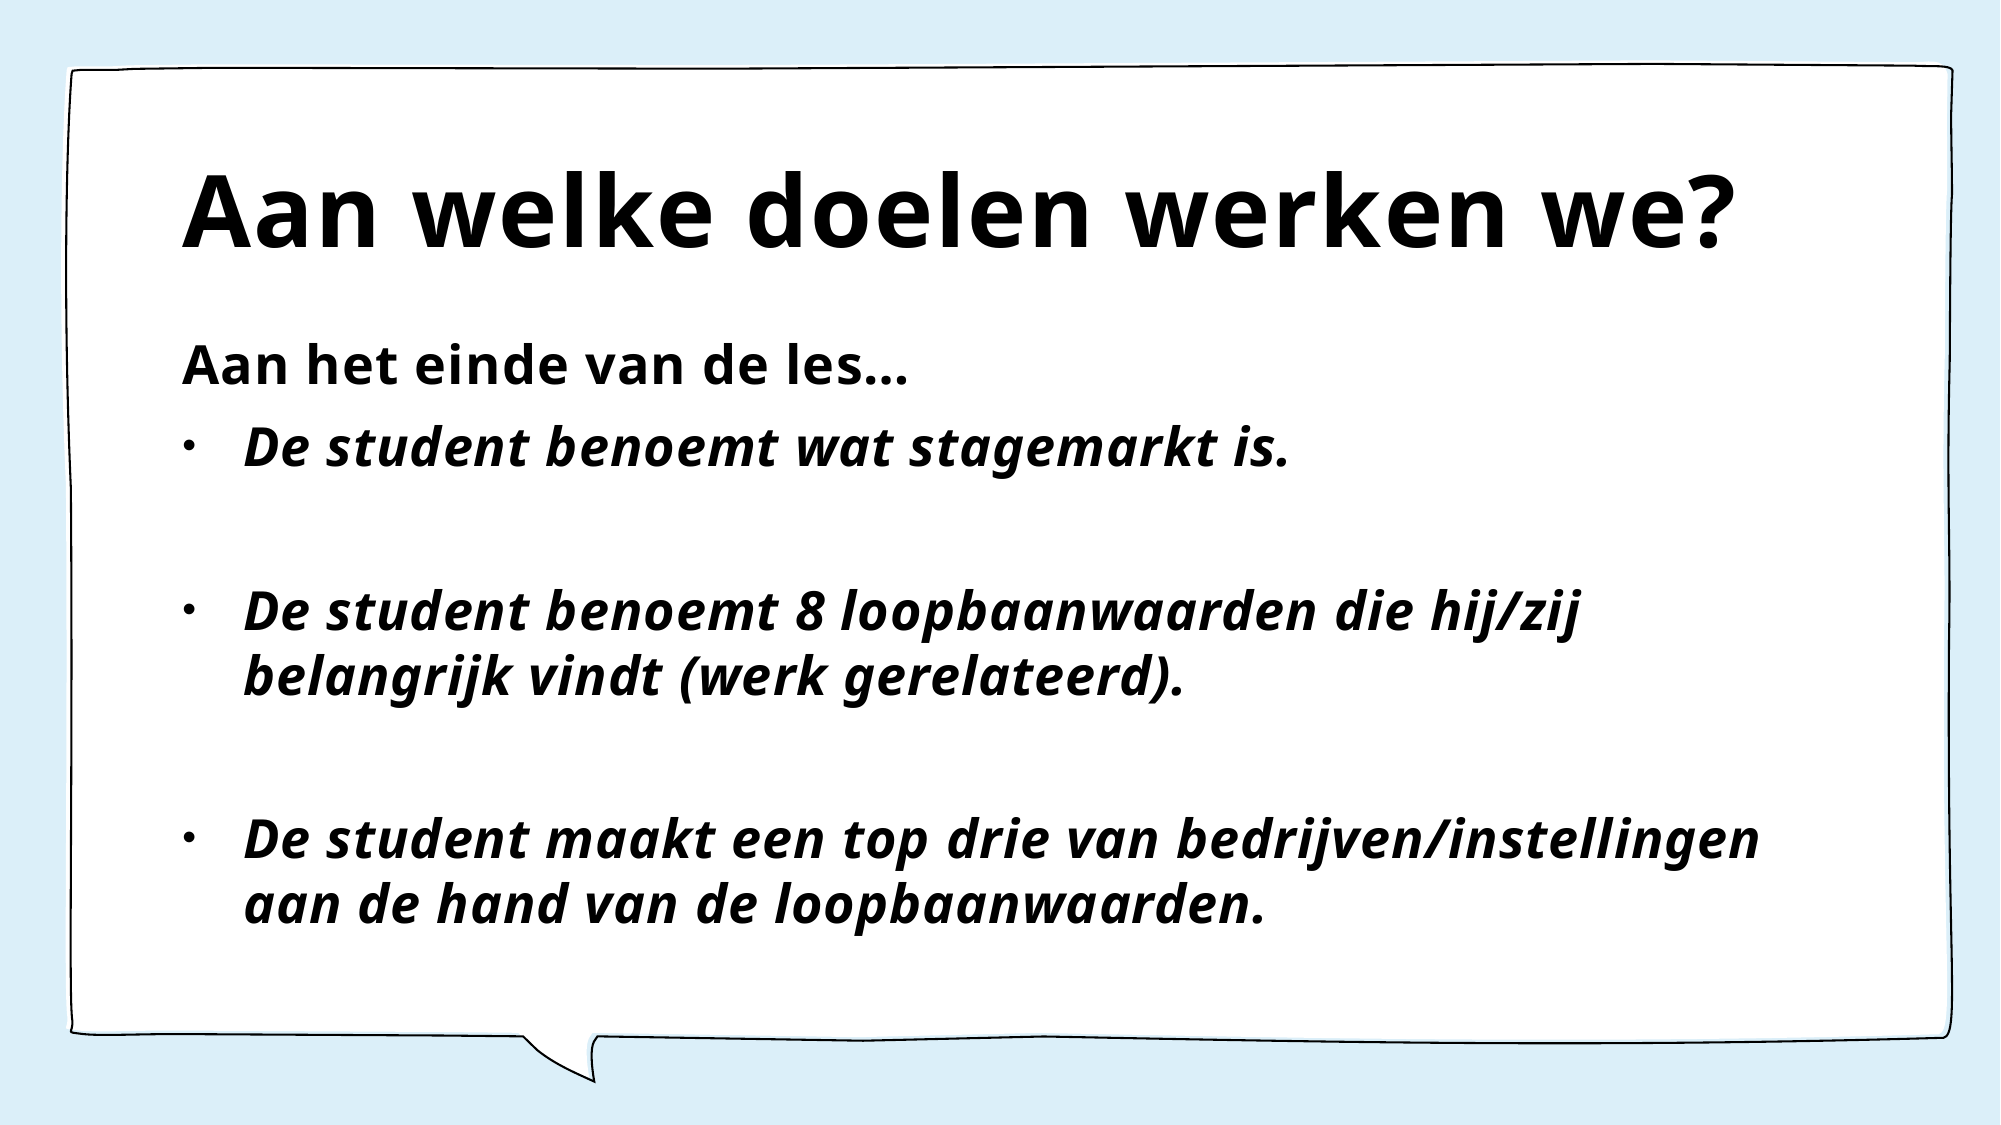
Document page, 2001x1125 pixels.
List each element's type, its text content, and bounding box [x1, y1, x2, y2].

title Aan welke doelen werken we? [167, 91, 1863, 323]
list Aan het einde van de les… De student benoemt wat stagemarkt is. De student benoemt 8 loopbaanwaarden die hij/zij belangrijk vindt (werk gerelateerd). De student maakt een top drie van bedrijven/instellingen aan de hand van de loopbaanwaarden. [167, 323, 1863, 952]
